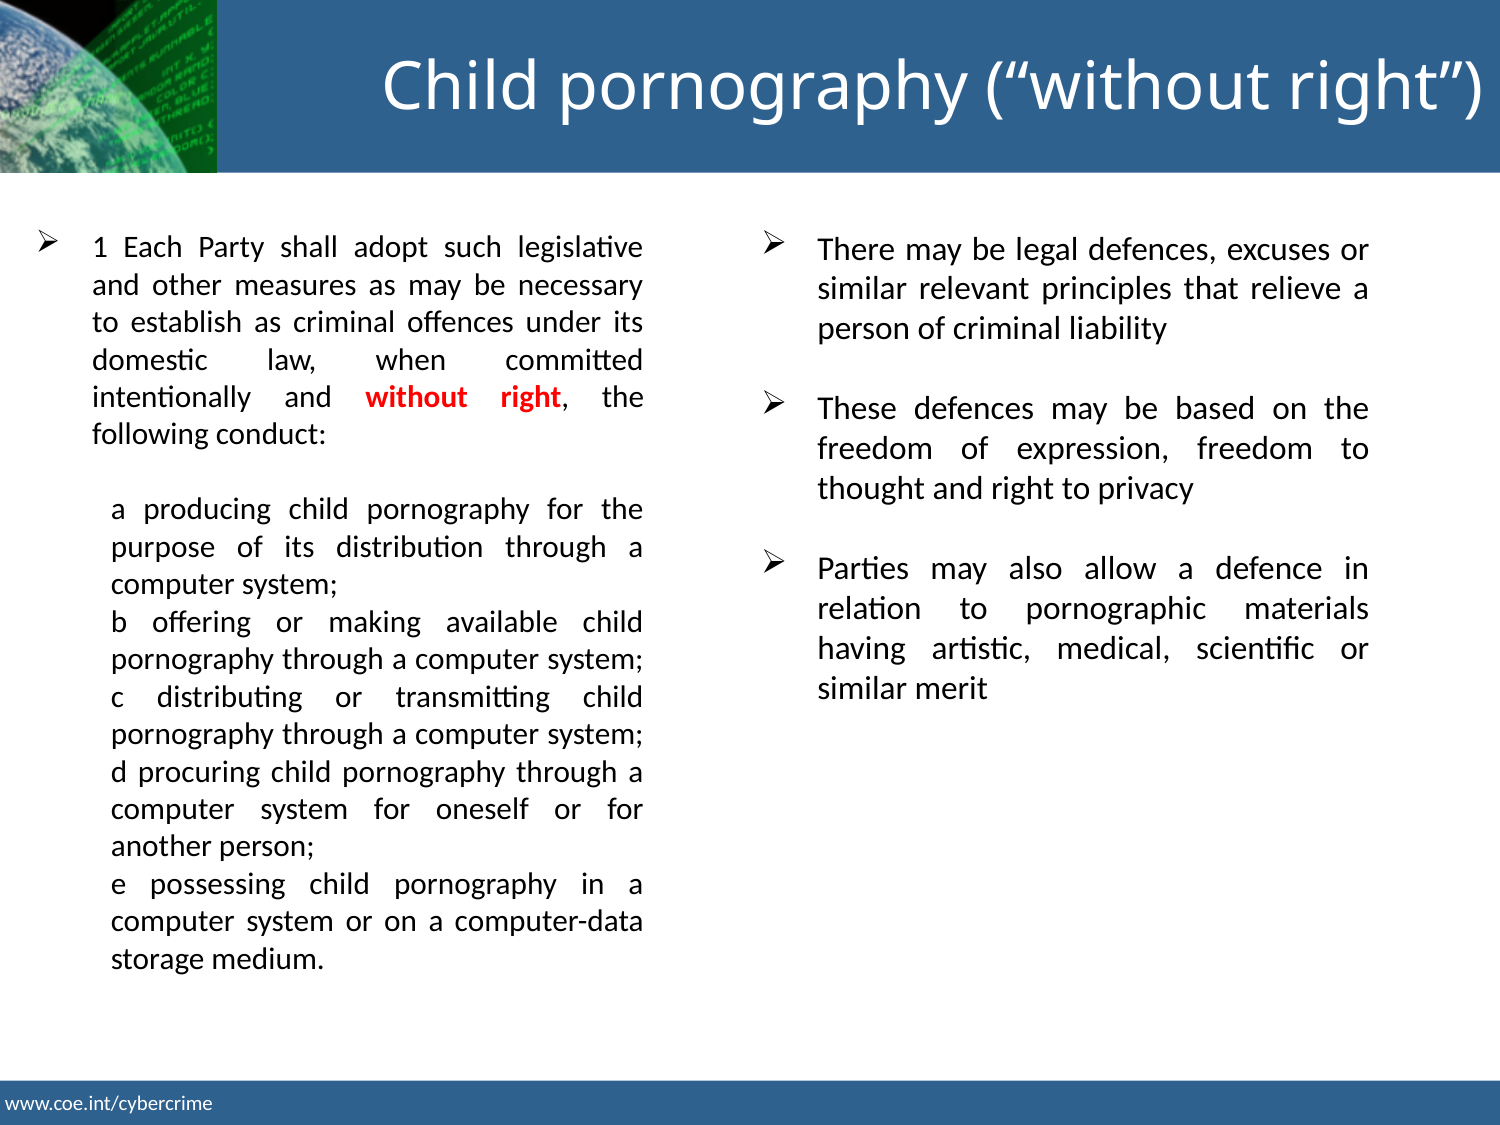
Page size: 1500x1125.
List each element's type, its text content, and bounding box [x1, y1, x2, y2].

picture [0, 0, 217, 173]
text_box 1 Each Party shall adopt such legislative and other measures as may be necessary to establish as criminal offences under its domestic law, when committed intentionally and without right, the following conduct: a producing child pornography for the purpose of its distribution through a computer system; b offering or making available child pornography through a computer system; c distributing or transmitting child pornography through a computer system; d procuring child pornography through a computer system for oneself or for another person; e possessing child pornography in a computer system or on a computer-data storage medium. [21, 219, 660, 983]
text_box Child pornography (“without right”) [247, 35, 1500, 130]
text_box There may be legal defences, excuses or similar relevant principles that relieve a person of criminal liability These defences may be based on the freedom of expression, freedom to thought and right to privacy Parties may also allow a defence in relation to pornographic materials having artistic, medical, scientific or similar merit [746, 219, 1385, 714]
